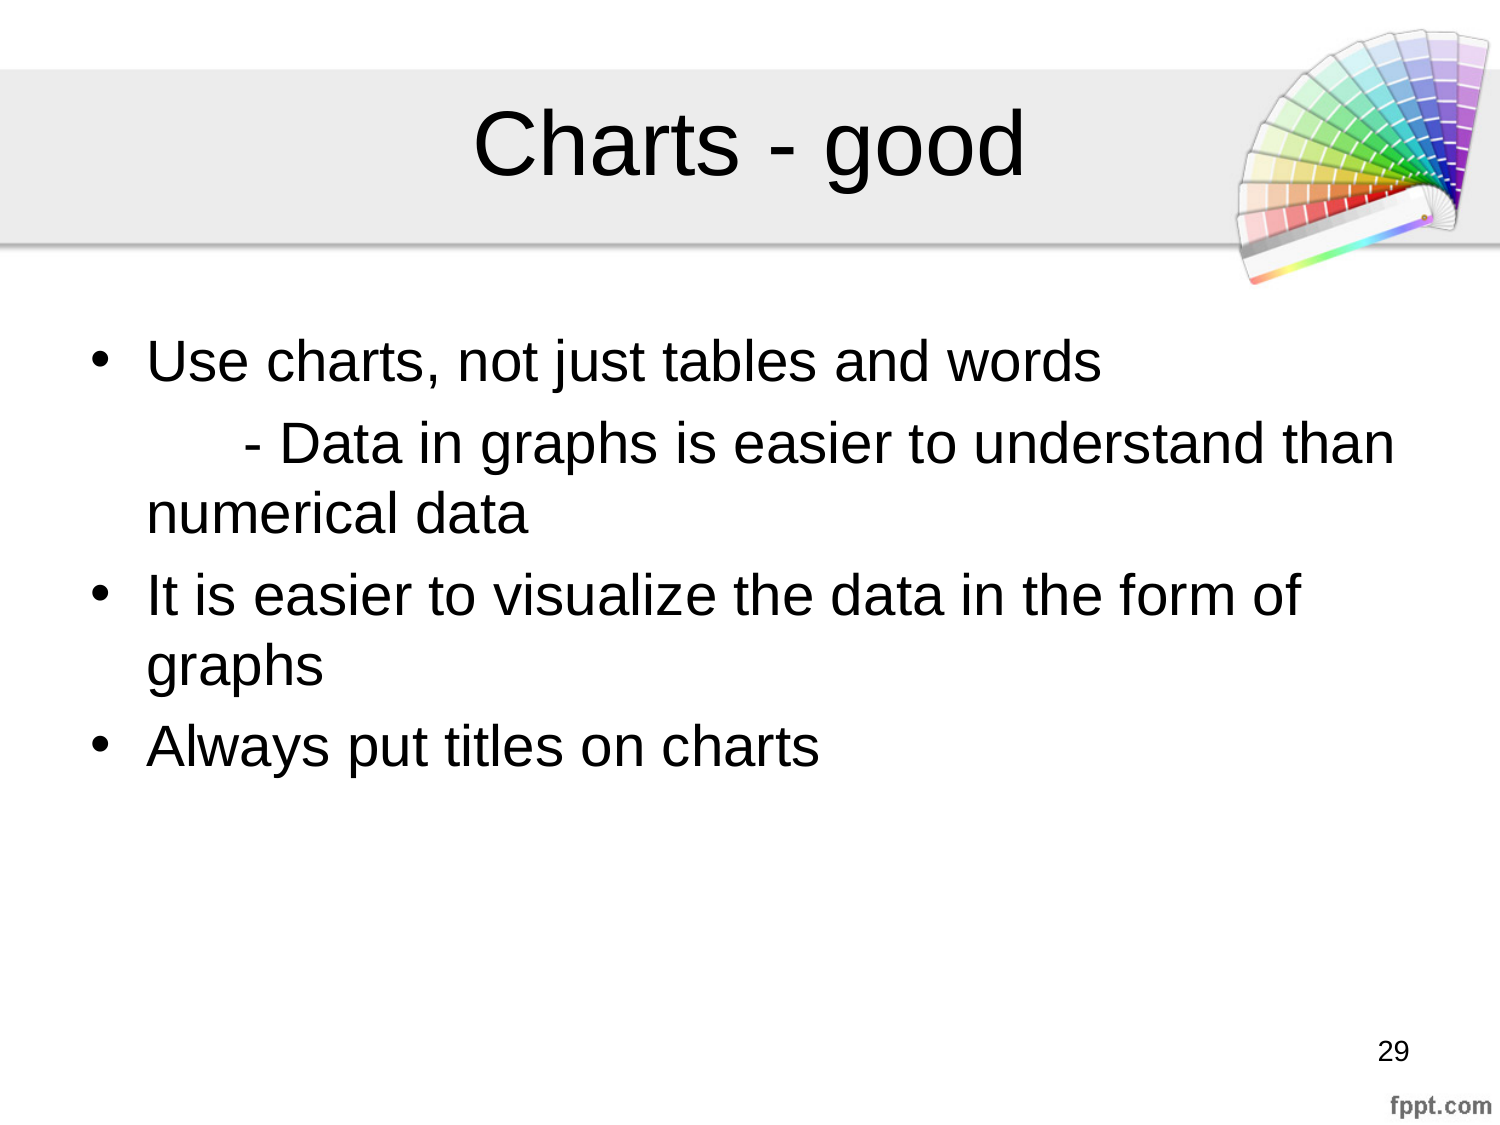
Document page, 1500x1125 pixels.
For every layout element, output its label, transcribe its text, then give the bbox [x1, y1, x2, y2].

list Use charts, not just tables and words - Data in graphs is easier to understand than numerical data It is easier to visualize the data in the form of graphs Always put titles on charts [75, 316, 1425, 1059]
picture [0, 0, 1500, 1125]
slide_number ‹#› [1074, 1059, 1425, 1103]
title Charts - good [75, 45, 1425, 233]
